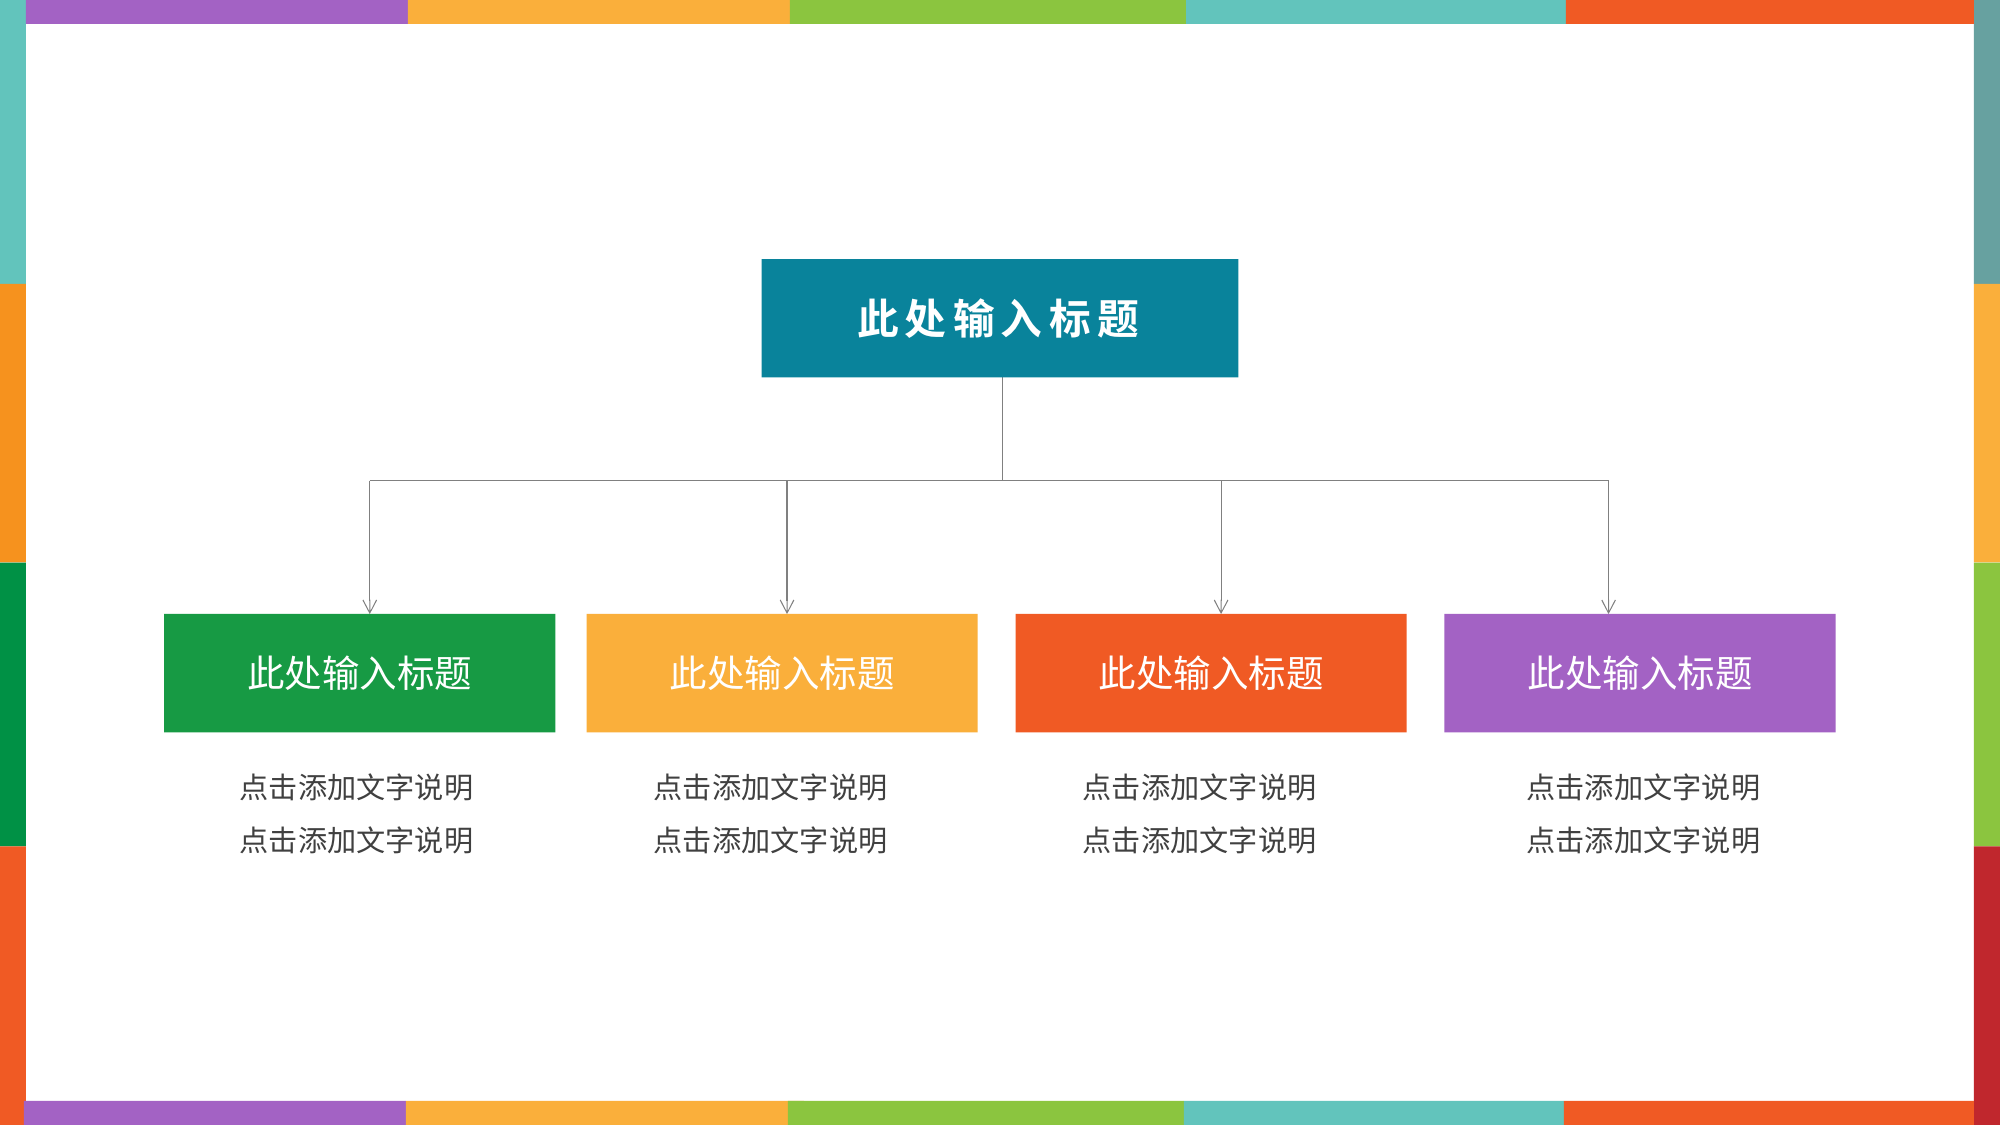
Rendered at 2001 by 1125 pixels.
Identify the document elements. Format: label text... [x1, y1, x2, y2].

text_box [1015, 613, 1407, 733]
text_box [1444, 613, 1836, 733]
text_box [164, 613, 556, 733]
text_box 点击添加文字说明 点击添加文字说明 [992, 744, 1407, 865]
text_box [369, 377, 1609, 614]
text_box 点击添加文字说明 点击添加文字说明 [149, 744, 563, 865]
text_box 点击添加文字说明 点击添加文字说明 [1436, 744, 1851, 865]
text_box 点击添加文字说明 点击添加文字说明 [563, 744, 978, 865]
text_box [761, 258, 1239, 378]
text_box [586, 613, 978, 733]
